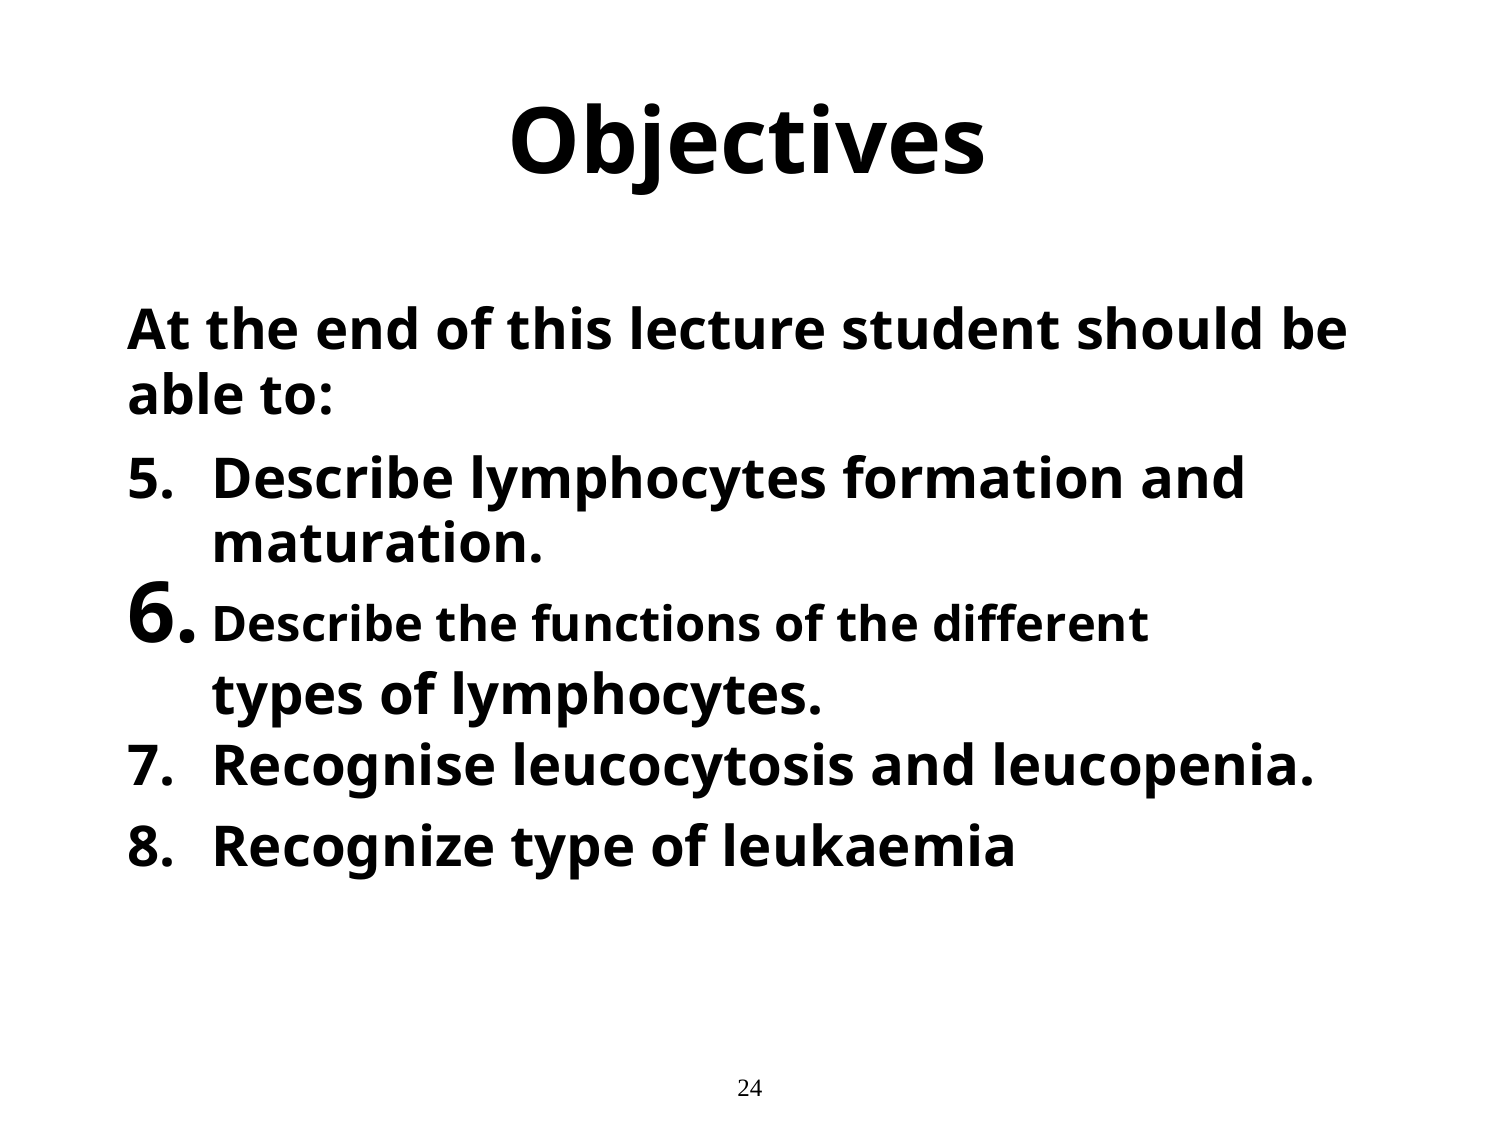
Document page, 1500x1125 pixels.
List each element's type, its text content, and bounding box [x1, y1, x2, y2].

title Objectives [136, 55, 1364, 224]
text_box 23 [733, 1073, 767, 1102]
list At the end of this lecture student should be able to: Describe lymphocytes formation and maturation. Describe the functions of the different types of lymphocytes. Recognise leucocytosis and leucopenia. Recognize type of leukaemia [87, 224, 1413, 933]
